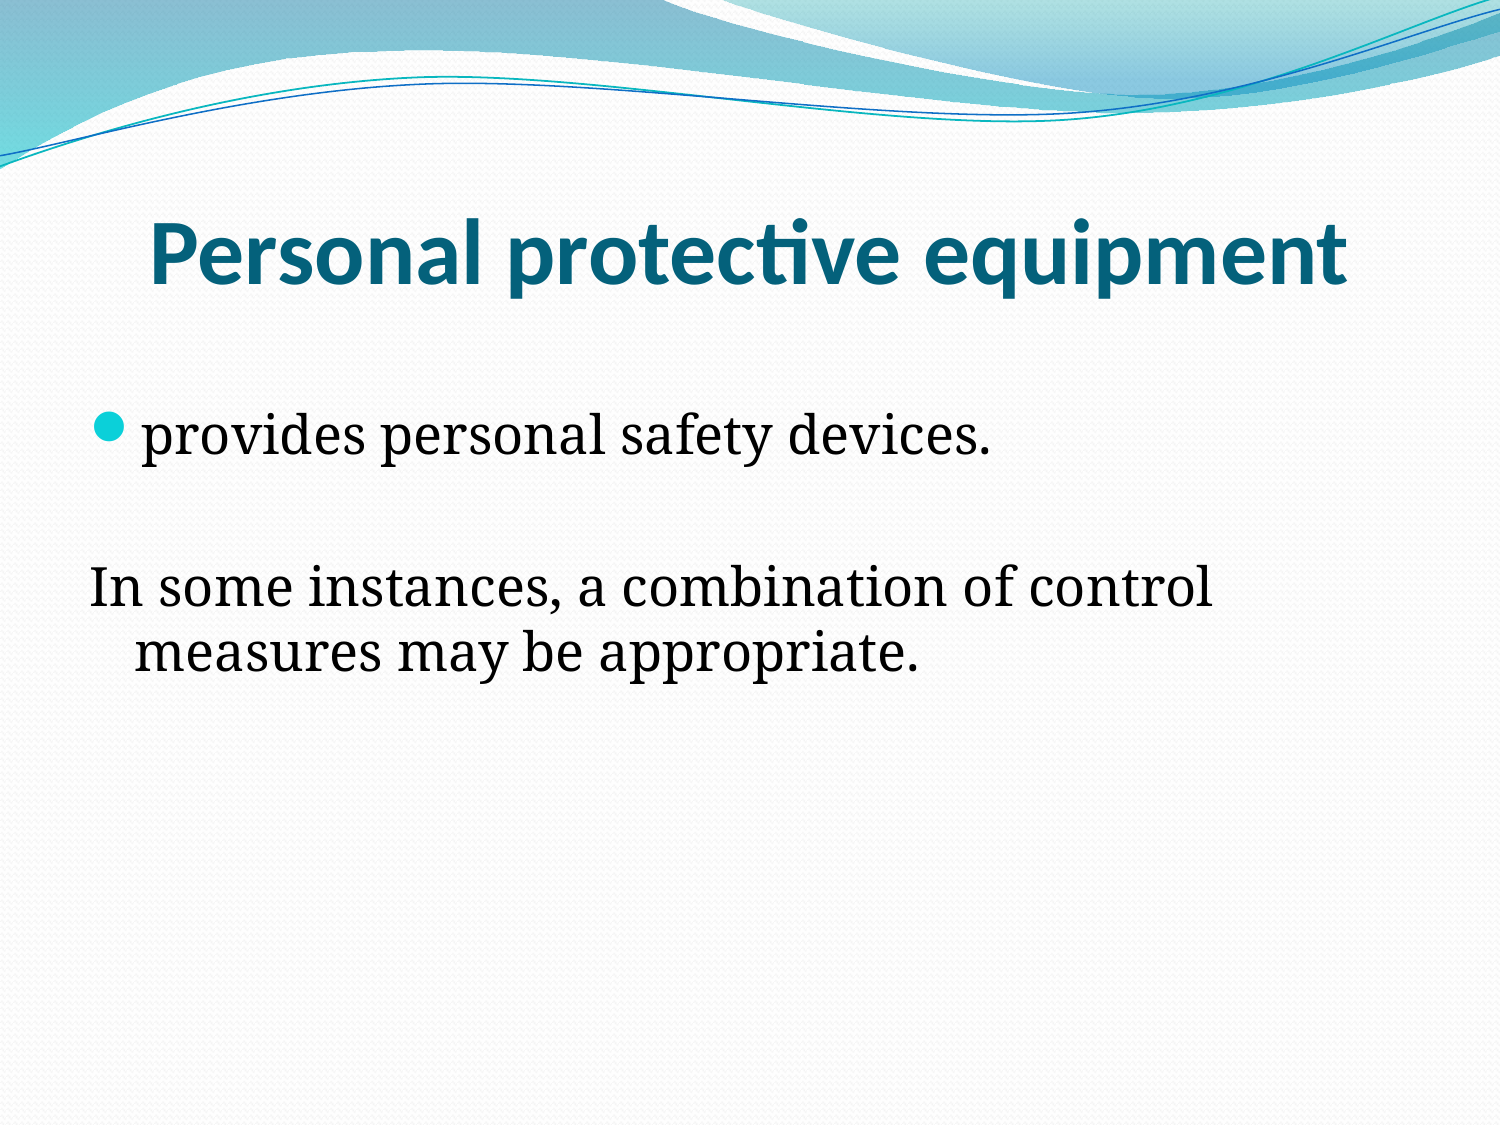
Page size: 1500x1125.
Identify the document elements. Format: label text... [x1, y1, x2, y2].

list provides personal safety devices. In some instances, a combination of control measures may be appropriate. [75, 317, 1425, 1038]
title Personal protective equipment [75, 115, 1425, 303]
